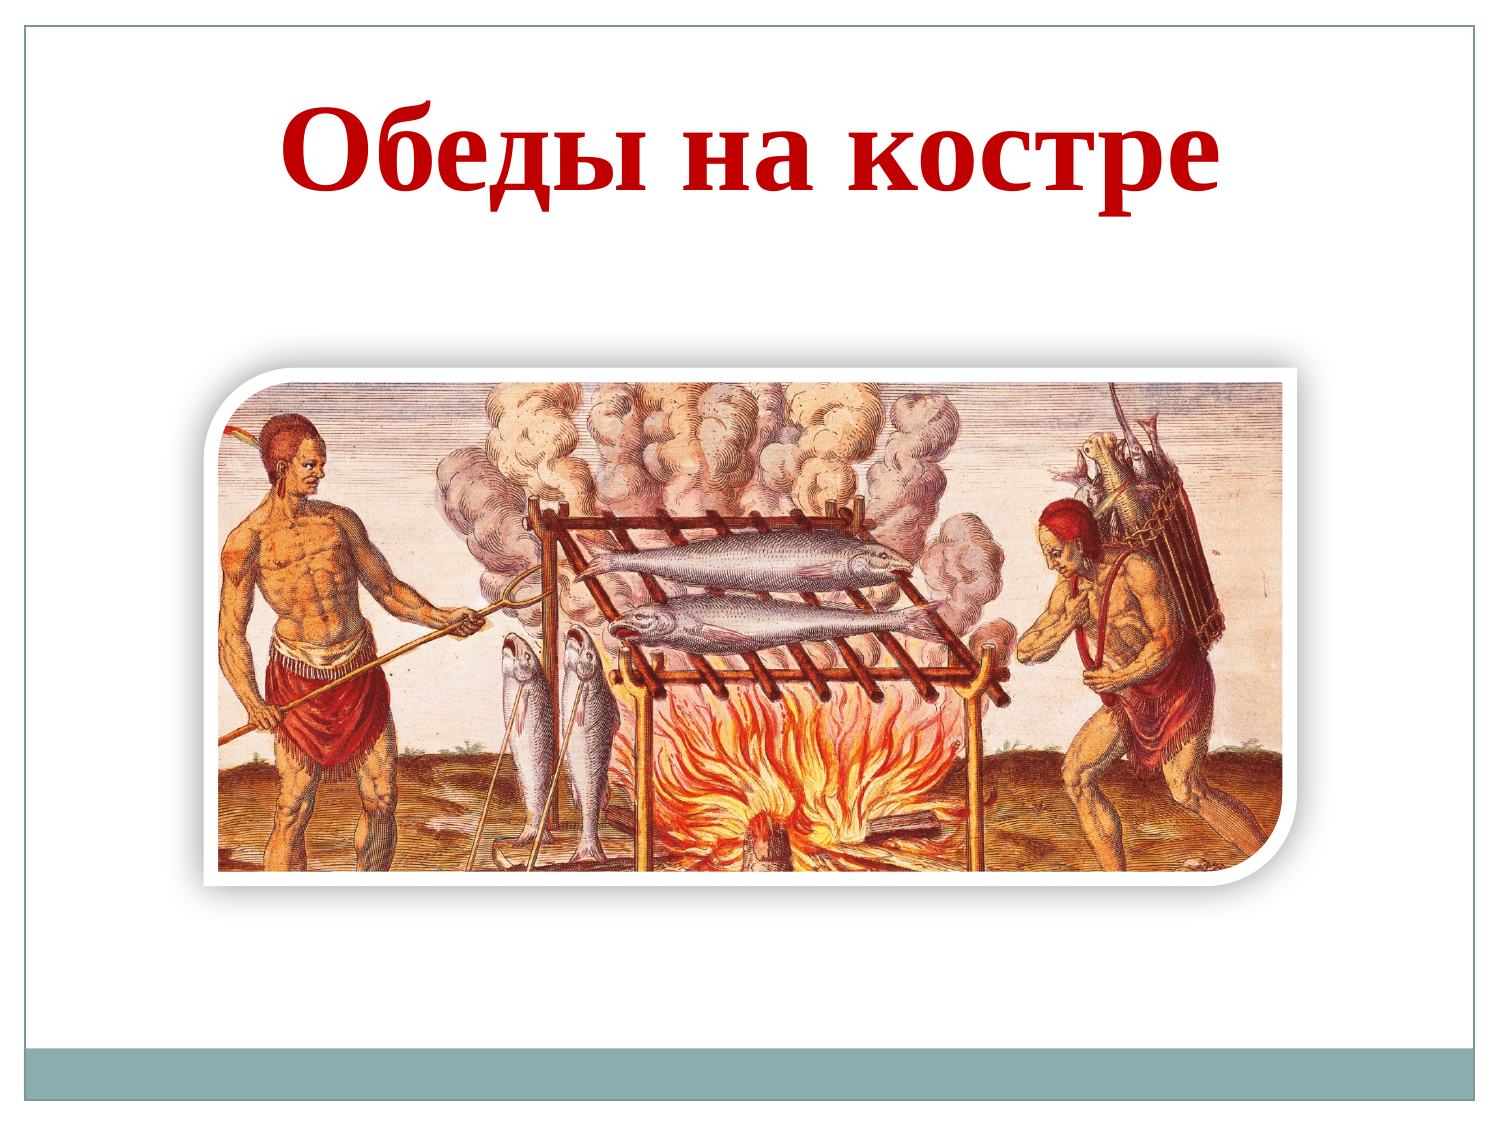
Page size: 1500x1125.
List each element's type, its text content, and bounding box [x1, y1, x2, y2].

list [210, 374, 1290, 880]
title Обеды на костре [0, 37, 1500, 223]
